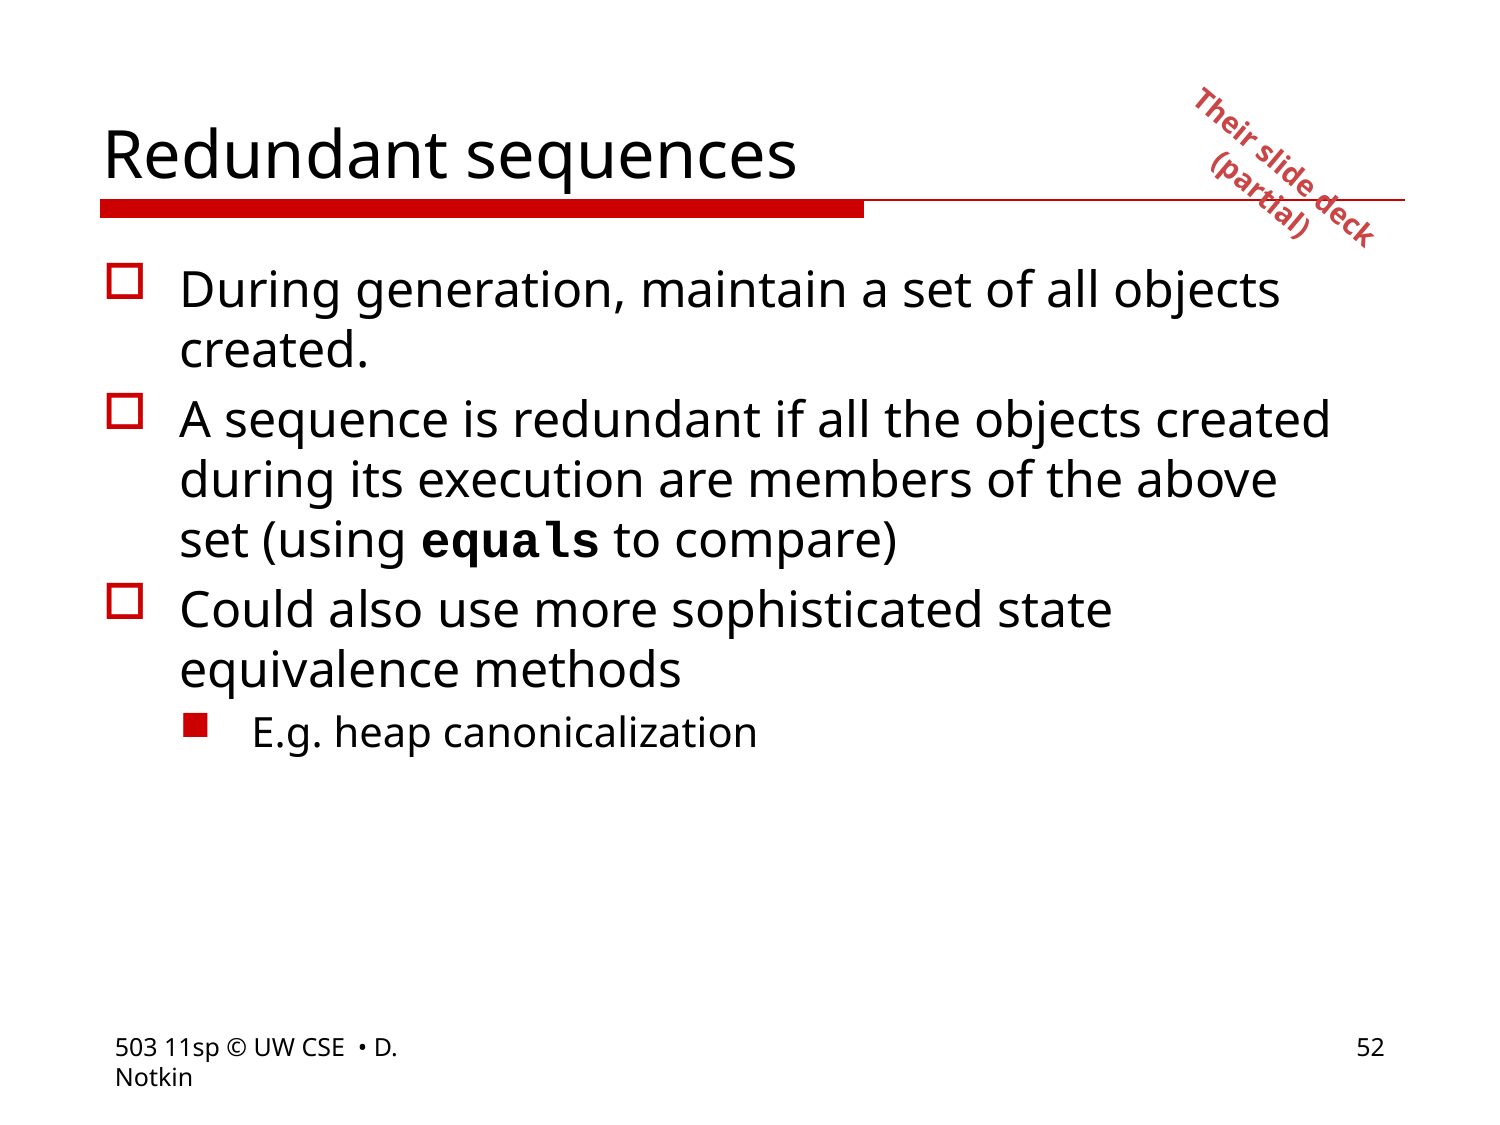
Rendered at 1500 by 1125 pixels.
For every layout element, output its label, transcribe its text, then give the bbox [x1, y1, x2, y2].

slide_number 52 [1074, 1024, 1400, 1103]
title Redundant sequences [87, 0, 1500, 200]
list During generation, maintain a set of all objects created. A sequence is redundant if all the objects created during its execution are members of the above set (using equals to compare) Could also use more sophisticated state equivalence methods E.g. heap canonicalization [87, 249, 1349, 953]
slide_number 503 11sp © UW CSE • D. Notkin [99, 1024, 425, 1103]
text_box Their slide deck (partial) [1147, 64, 1401, 296]
